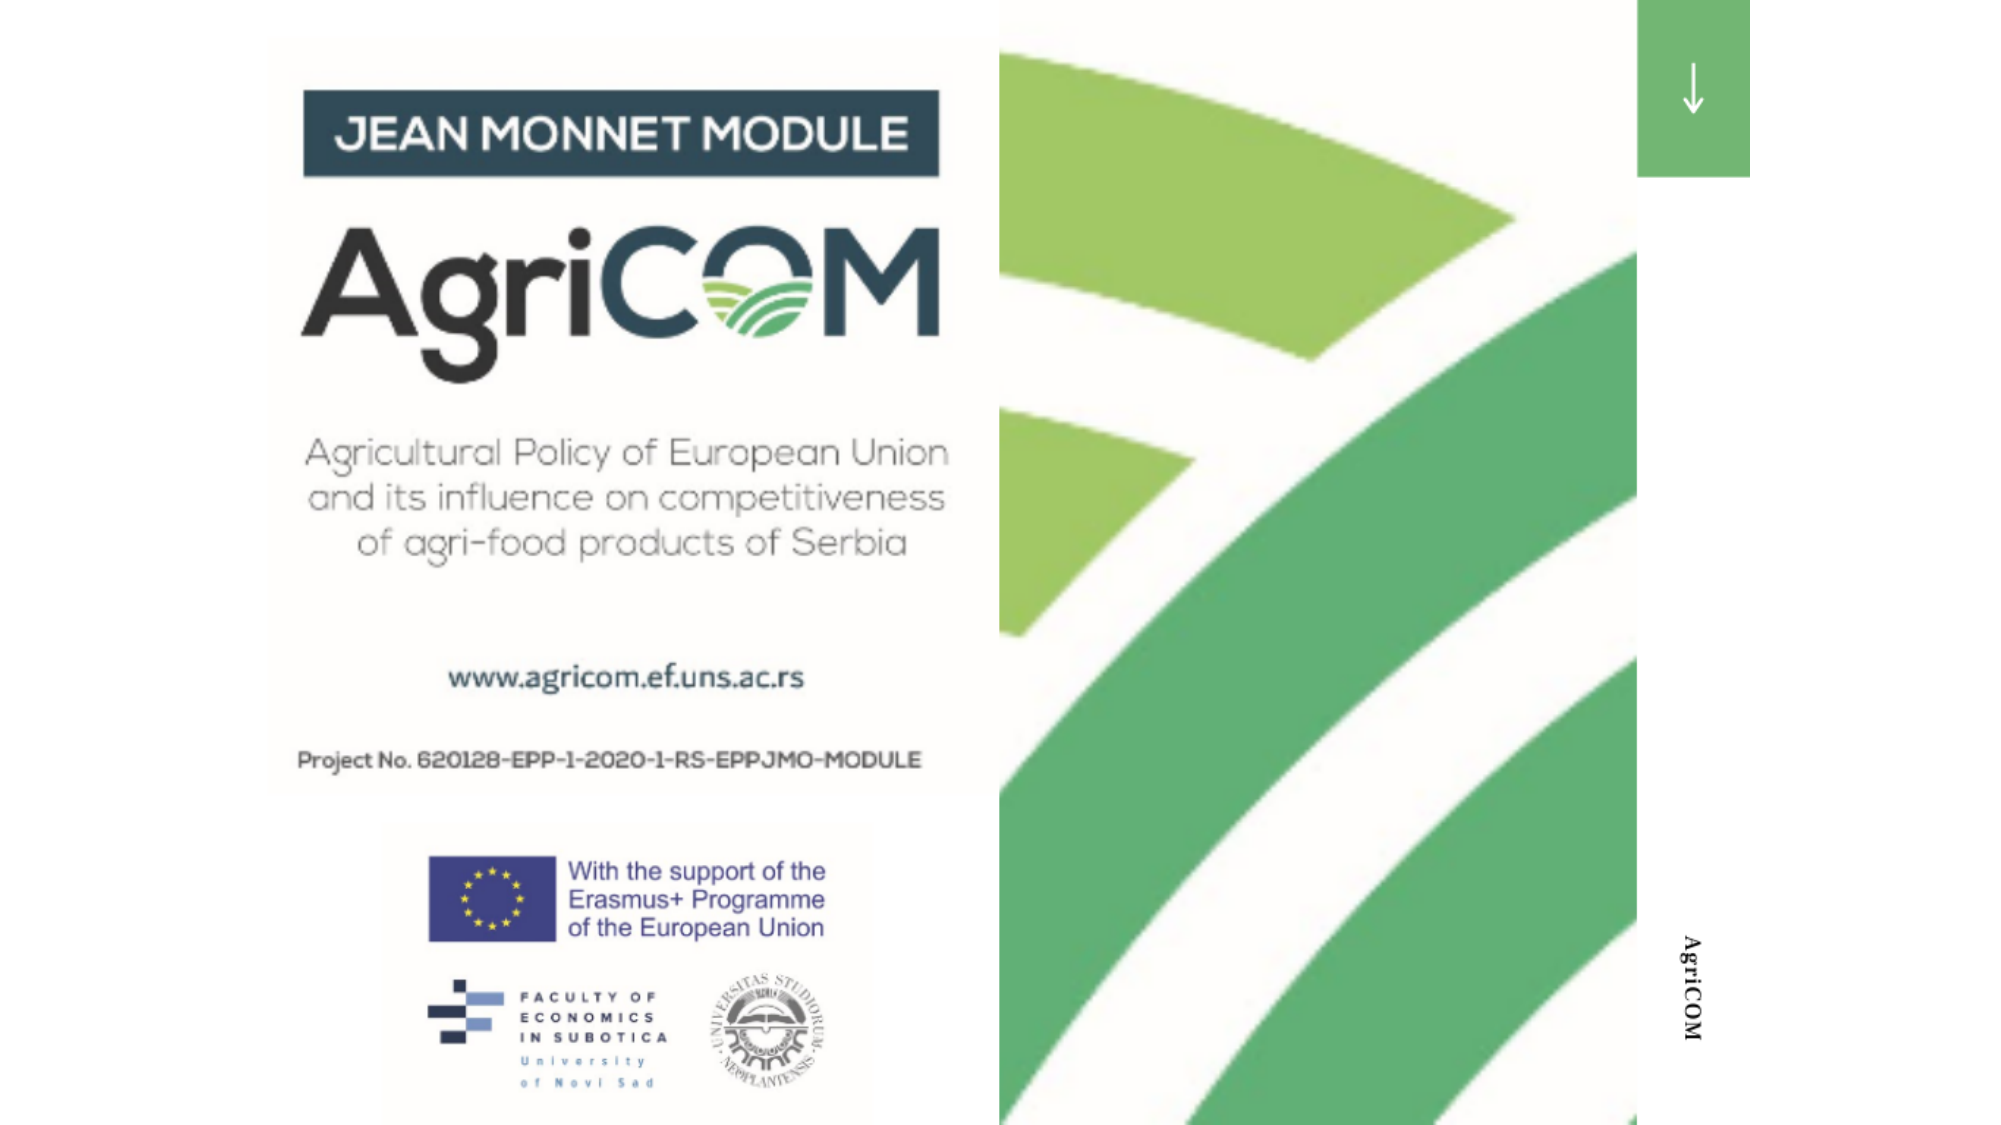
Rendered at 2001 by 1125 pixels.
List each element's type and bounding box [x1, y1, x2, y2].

picture [249, 0, 1750, 1125]
